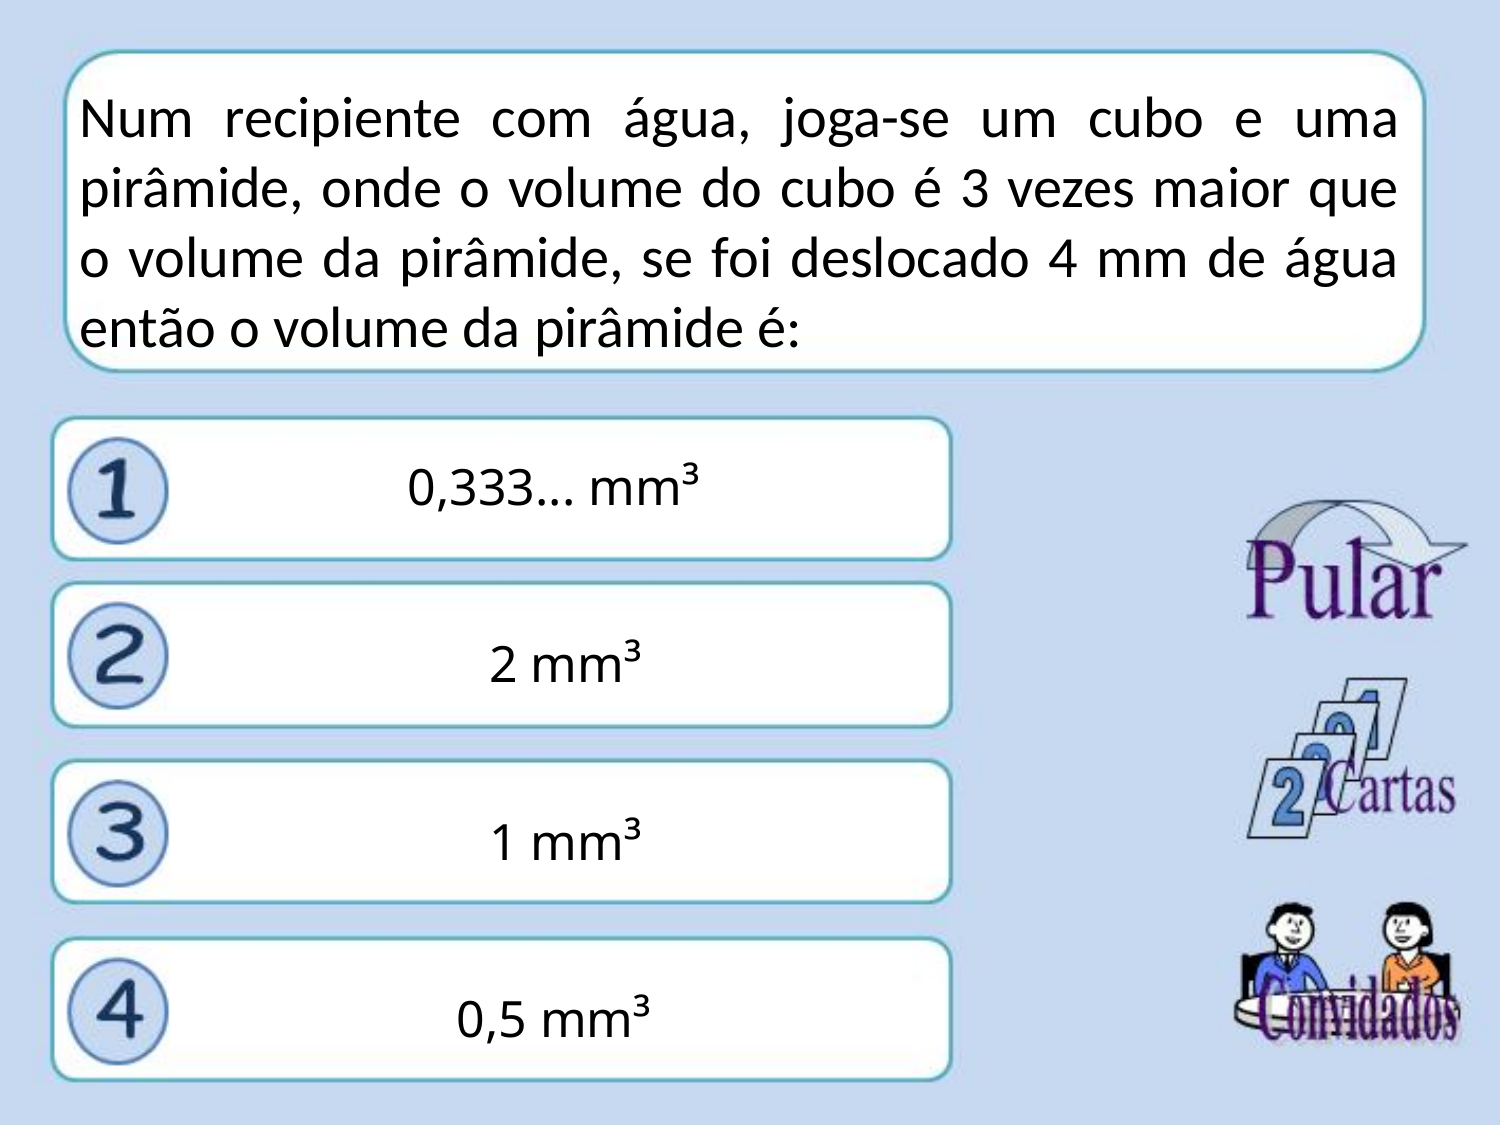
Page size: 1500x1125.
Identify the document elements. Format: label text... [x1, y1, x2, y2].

text_box . . [1222, 479, 1471, 630]
text_box 1 mm³ [194, 774, 937, 905]
text_box 0,5 mm³ [183, 952, 925, 1083]
text_box 2 mm³ [194, 597, 937, 728]
text_box 0,333... mm³ [183, 420, 925, 551]
picture [0, 0, 1500, 1125]
title Num recipiente com água, joga-se um cubo e uma pirâmide, onde o volume do cubo é 3 vezes maior que o volume da pirâmide, se foi deslocado 4 mm de água então o volume da pirâmide é: [64, 66, 1416, 372]
